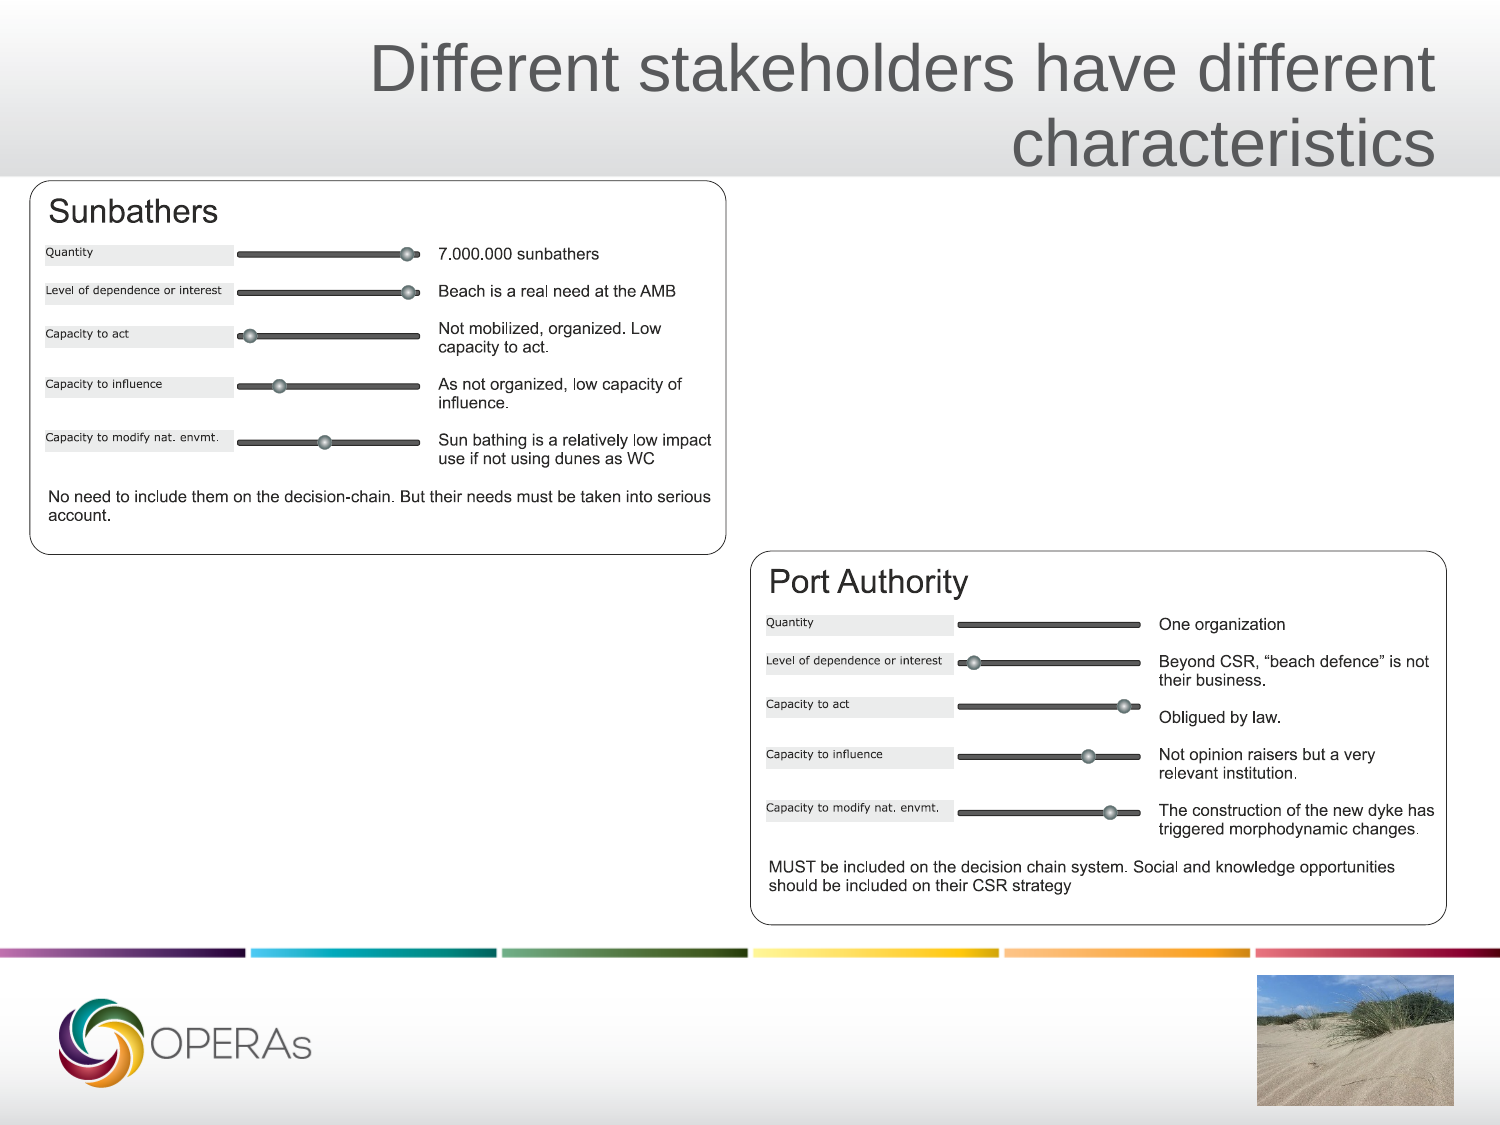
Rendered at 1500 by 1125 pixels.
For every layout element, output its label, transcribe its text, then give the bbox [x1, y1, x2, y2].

picture [0, 0, 1500, 1125]
title Different stakeholders have different characteristics [62, 29, 1438, 176]
